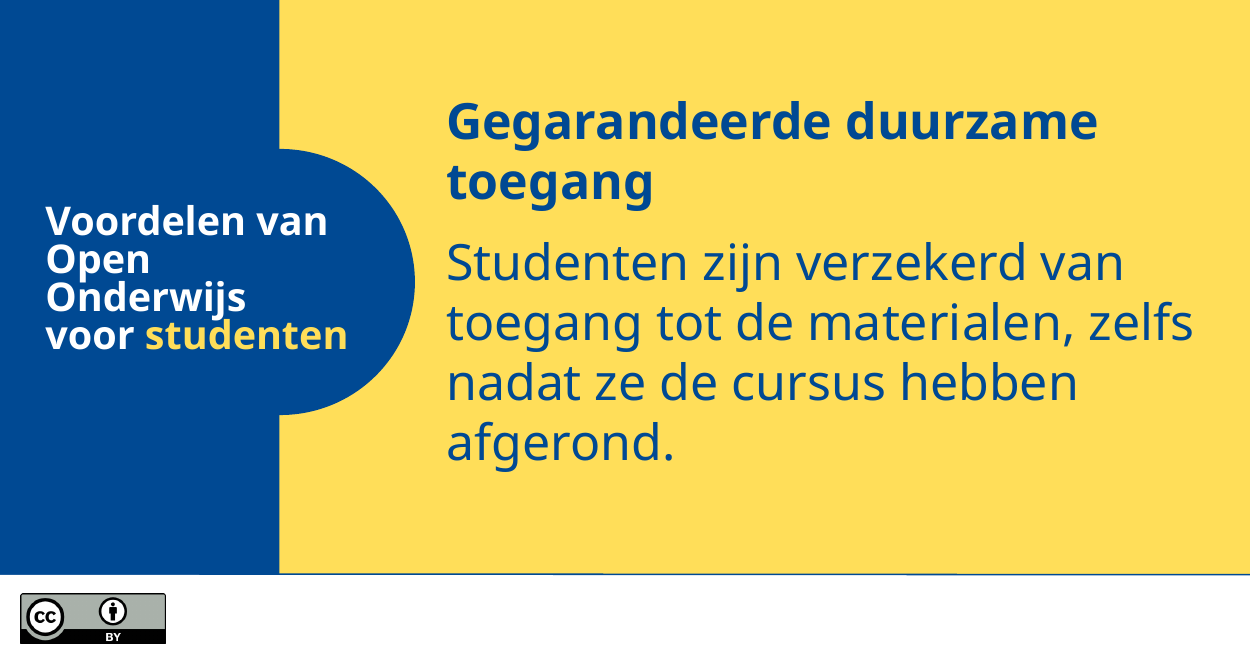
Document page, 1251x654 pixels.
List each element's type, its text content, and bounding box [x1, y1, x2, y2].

picture [20, 592, 166, 645]
text_box [0, 0, 280, 573]
text_box [0, 582, 1250, 654]
text_box [181, 148, 415, 416]
text_box Gegarandeerde duurzame toegang Studenten zijn verzekerd van toegang tot de materialen, zelfs nadat ze de cursus hebben afgerond. [431, 74, 1250, 486]
text_box Voordelen van Open Onderwijs voor studenten [30, 190, 371, 372]
